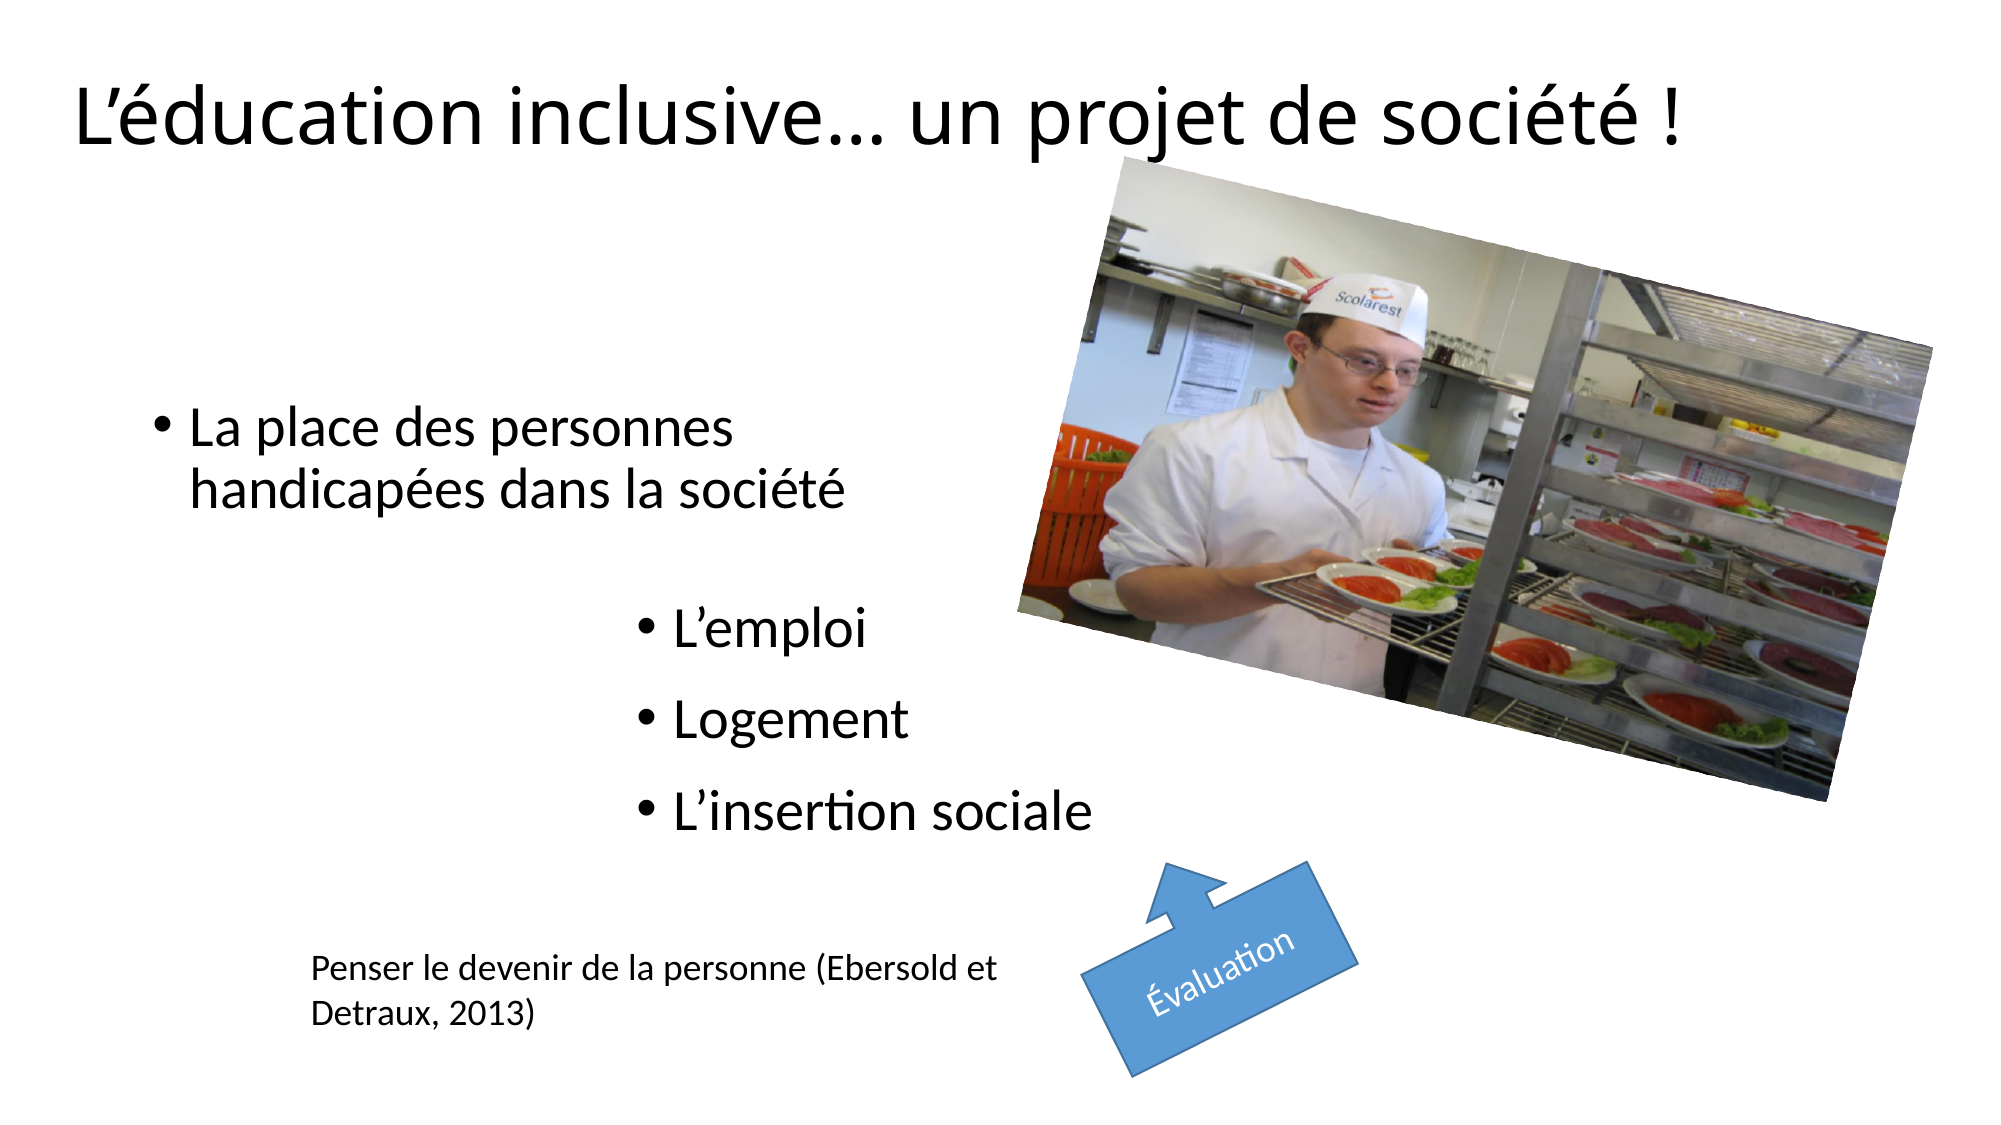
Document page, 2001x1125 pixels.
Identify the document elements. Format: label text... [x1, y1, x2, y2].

text_box Évaluation [1080, 860, 1360, 1078]
text_box Logement [621, 681, 1358, 762]
text_box L’insertion sociale [621, 772, 1358, 854]
list La place des personnes handicapées dans la société [137, 388, 871, 531]
title L’éducation inclusive… un projet de société ! [57, 36, 1853, 202]
picture [1023, 157, 1933, 802]
text_box L’emploi [621, 589, 1058, 671]
text_box Penser le devenir de la personne (Ebersold et Detraux, 2013) [295, 935, 1016, 1041]
